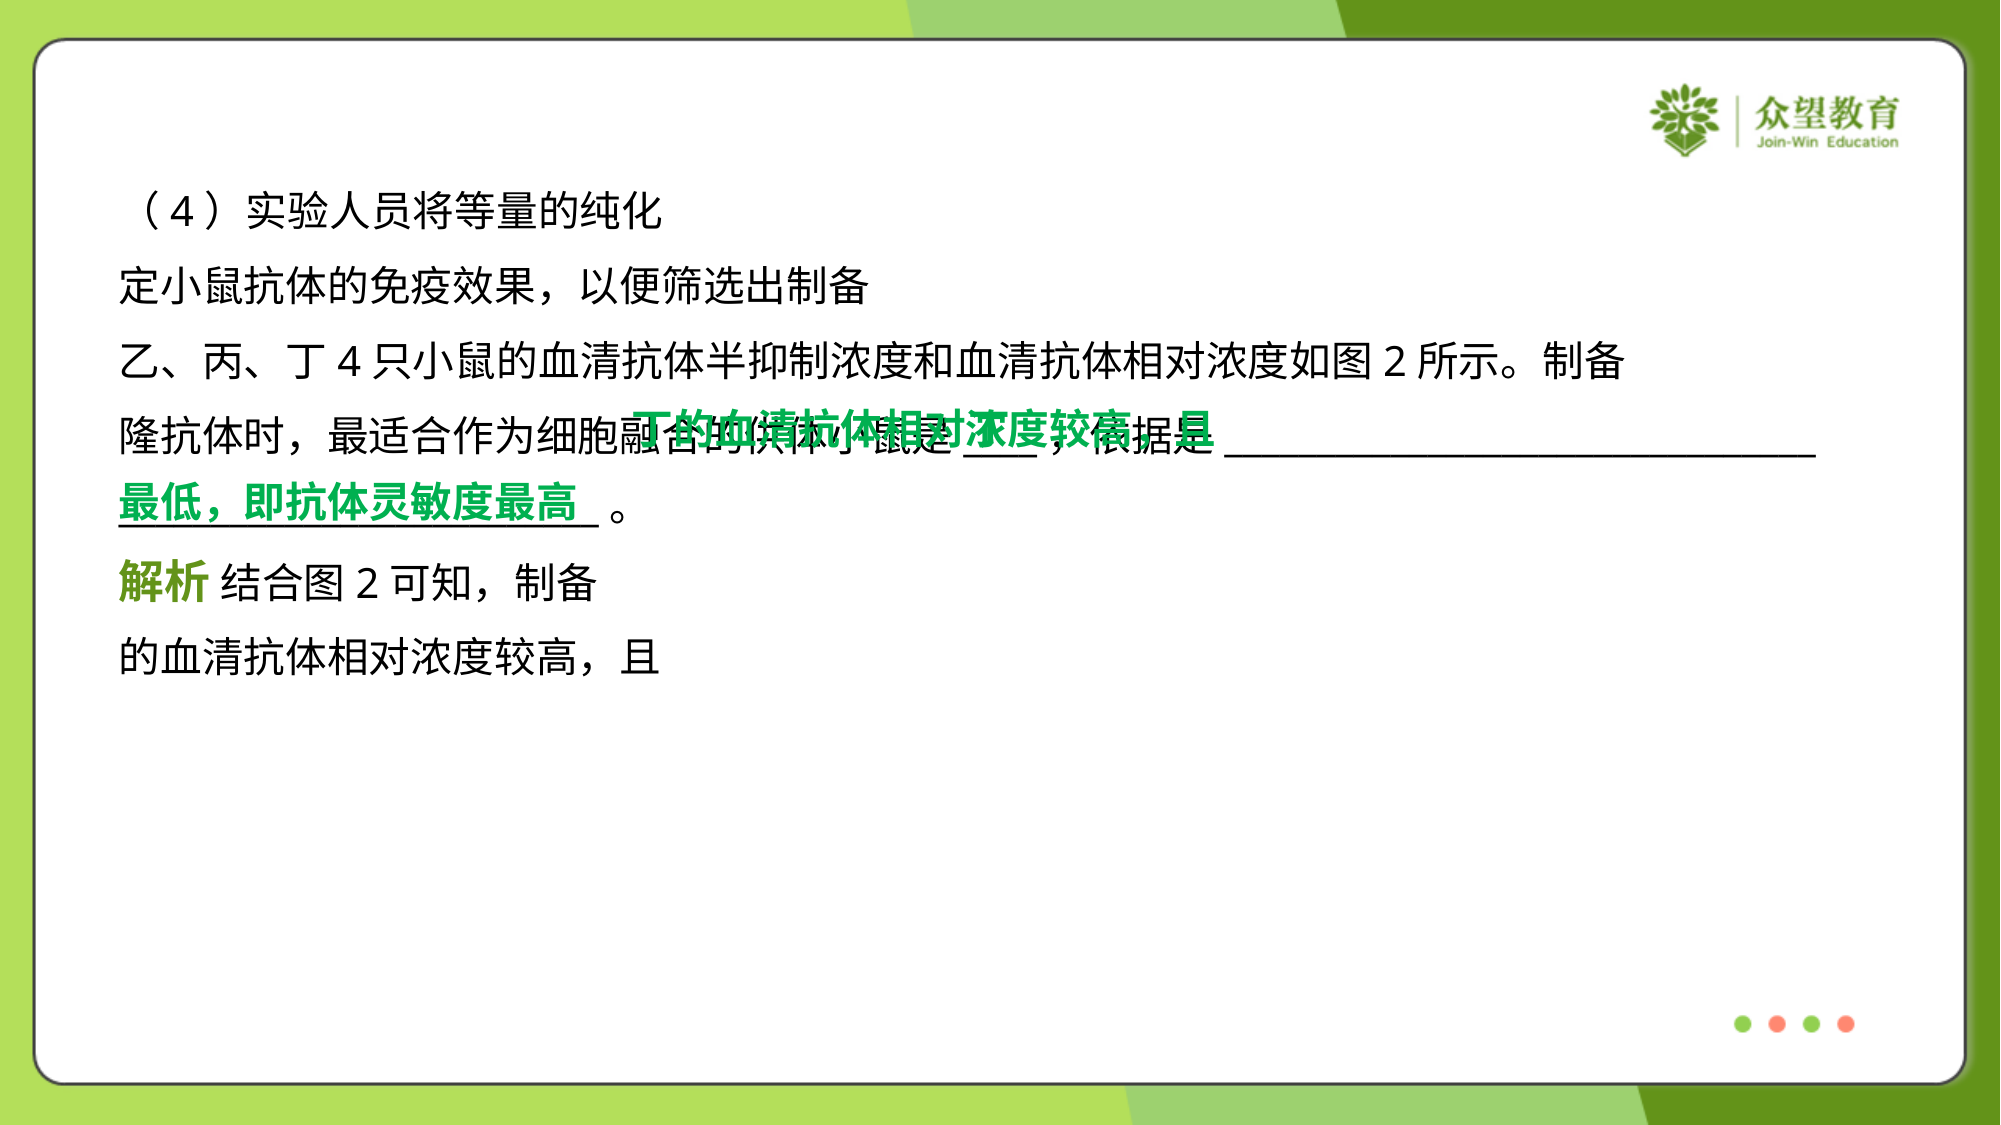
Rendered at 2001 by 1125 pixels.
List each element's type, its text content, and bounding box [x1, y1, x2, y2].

text_box 丁 [953, 378, 1026, 446]
picture [0, 0, 2000, 1125]
